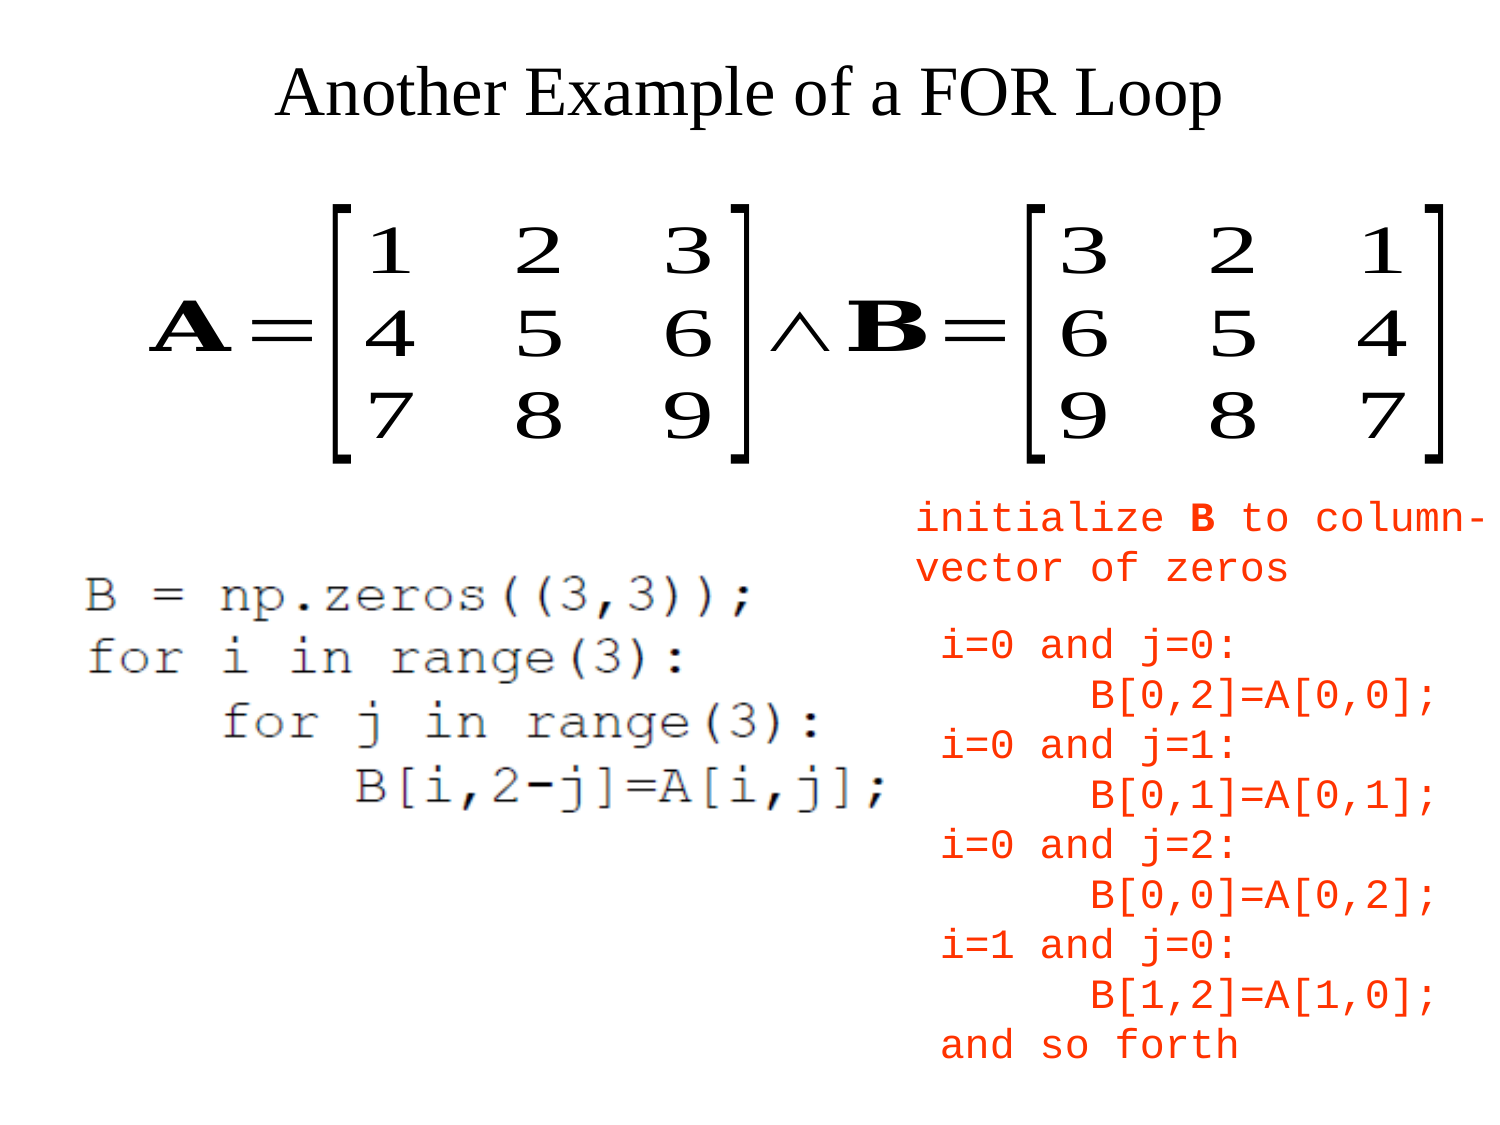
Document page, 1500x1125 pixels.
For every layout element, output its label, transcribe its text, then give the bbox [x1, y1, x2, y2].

title Another Example of a FOR Loop [75, 37, 1425, 138]
text_box i=0 and j=0: B[0,2]=A[0,0]; i=0 and j=1: B[0,1]=A[0,1]; i=0 and j=2: B[0,0]=A[0,2]; i=1 and j=0: B[1,2]=A[1,0]; and so forth [924, 648, 1500, 1124]
picture [24, 565, 951, 879]
text_box initialize B to column-vector of zeros [900, 482, 1500, 648]
